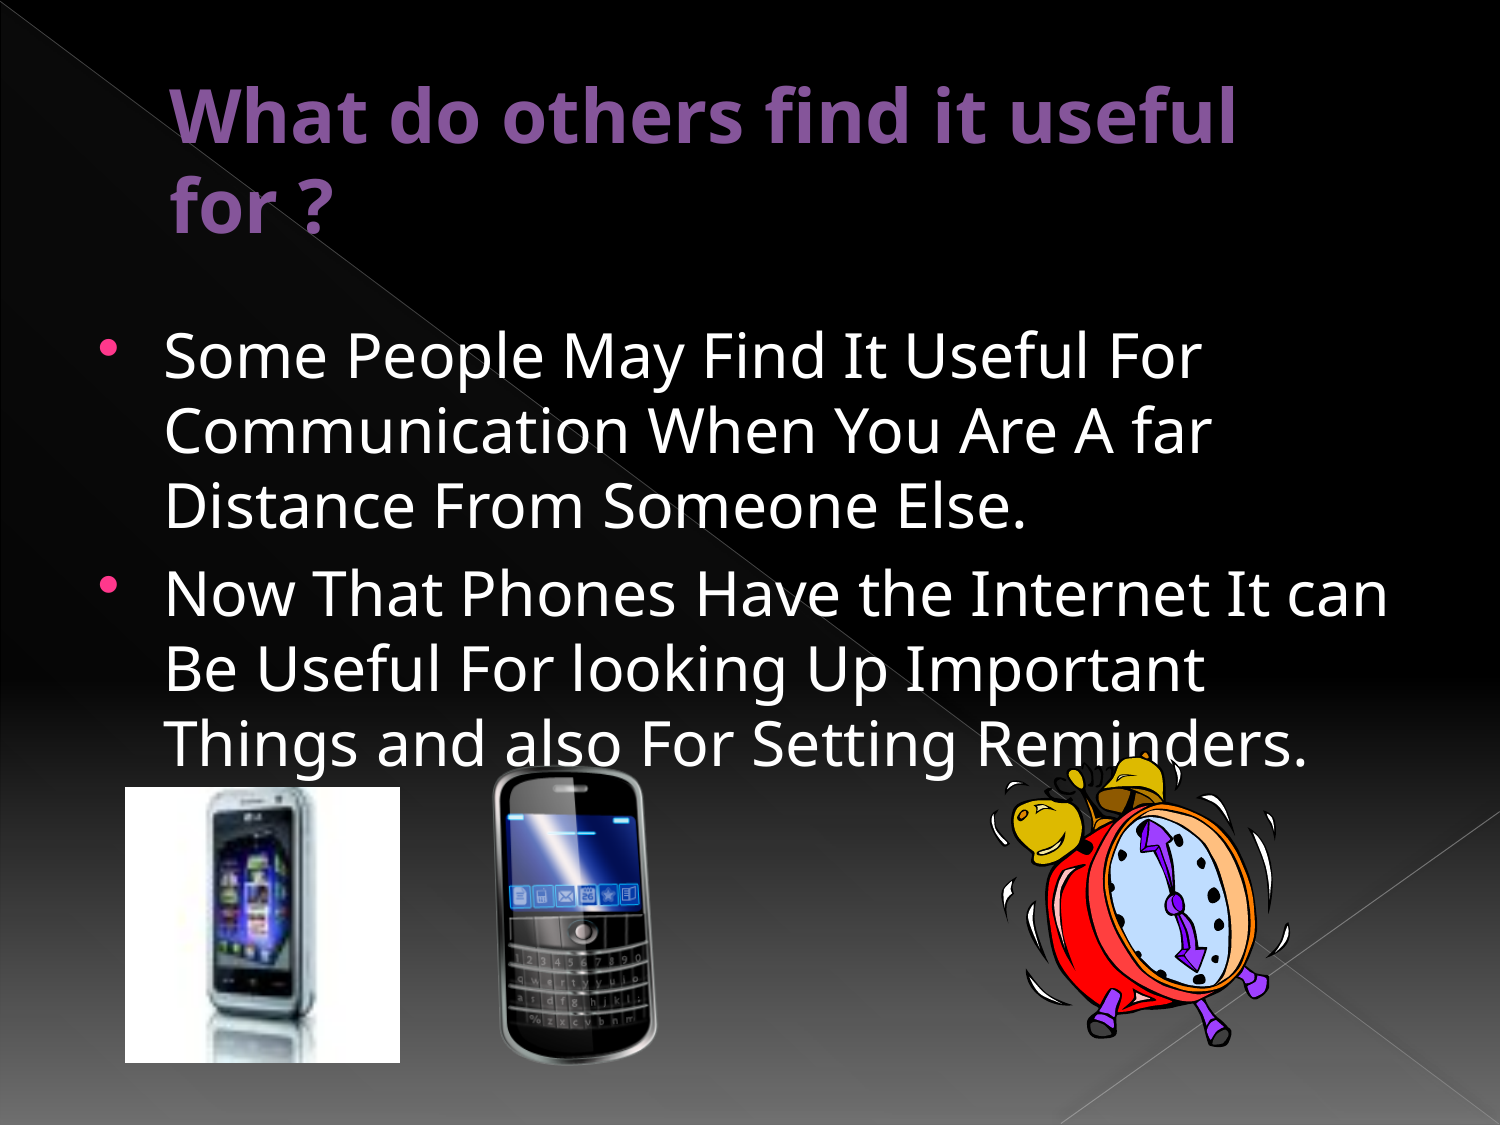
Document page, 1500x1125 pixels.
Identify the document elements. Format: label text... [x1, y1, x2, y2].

list Some People May Find It Useful For Communication When You Are A far Distance From Someone Else. Now That Phones Have the Internet It can Be Useful For looking Up Important Things and also For Setting Reminders. [75, 308, 1425, 1059]
picture [124, 787, 401, 1063]
picture [987, 749, 1294, 1050]
picture [412, 749, 719, 1076]
title What do others find it useful for ? [75, 43, 1425, 274]
